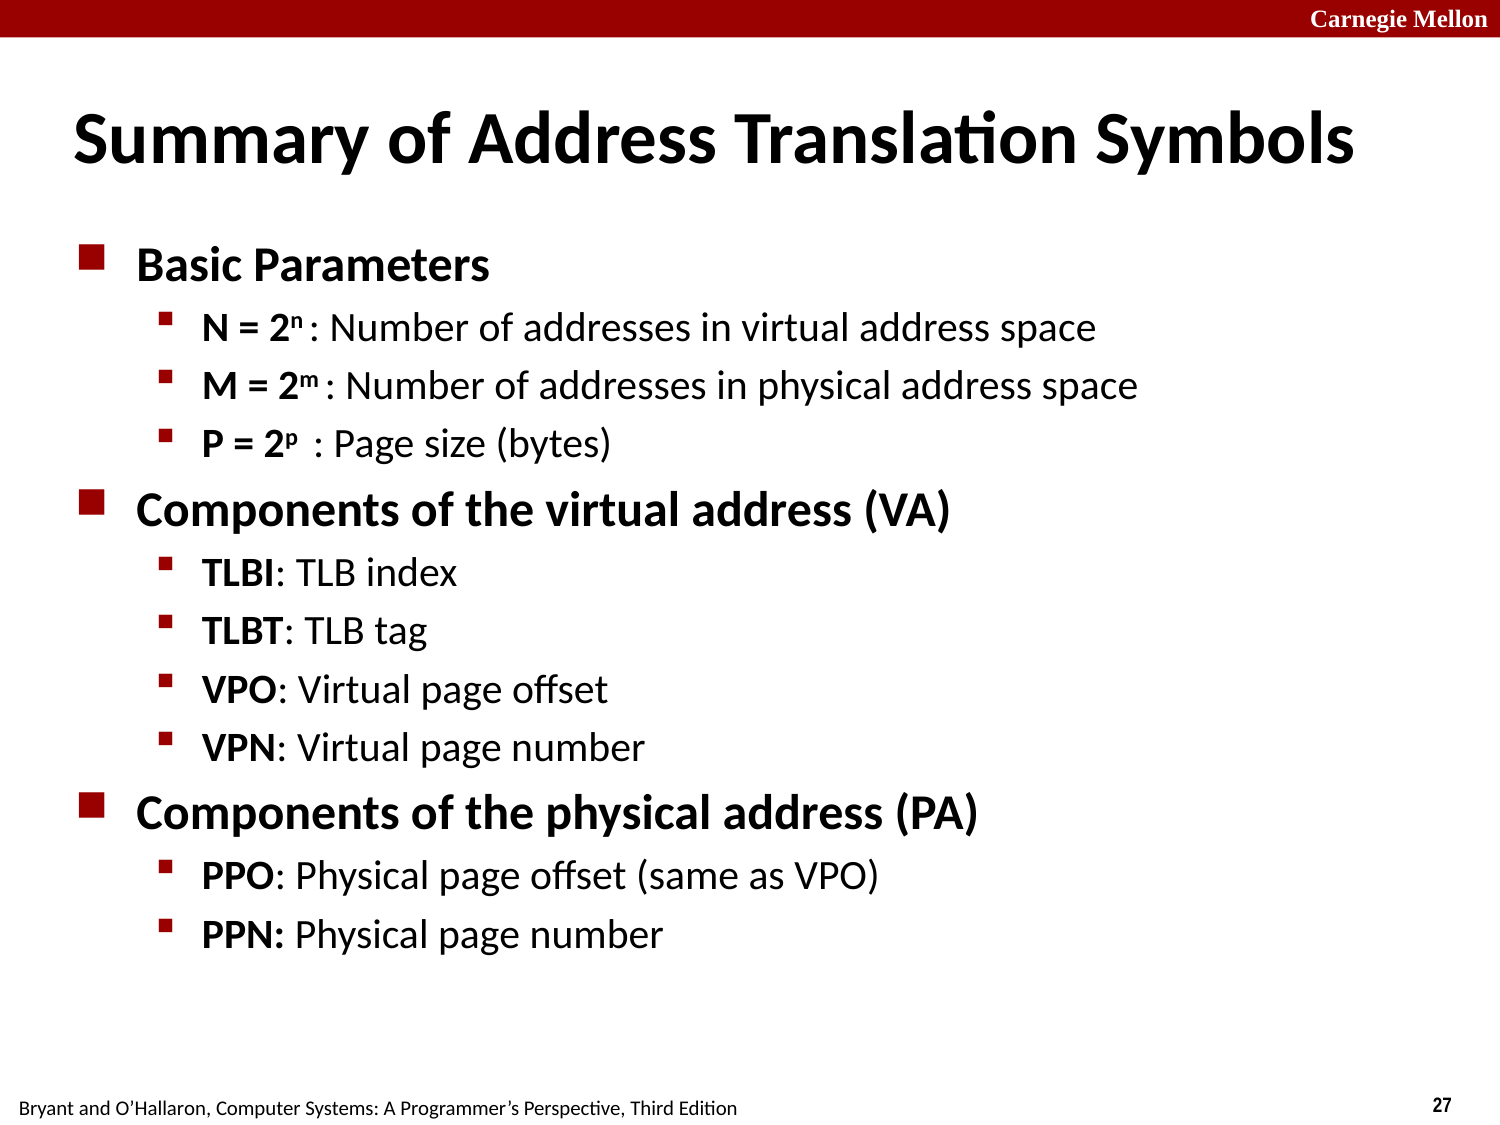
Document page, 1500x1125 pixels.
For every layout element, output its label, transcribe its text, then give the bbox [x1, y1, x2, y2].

title Summary of Address Translation Symbols [58, 71, 1426, 197]
list Basic Parameters N = 2n : Number of addresses in virtual address space M = 2m : Number of addresses in physical address space P = 2p : Page size (bytes) Components of the virtual address (VA) TLBI: TLB index TLBT: TLB tag VPO: Virtual page offset VPN: Virtual page number Components of the physical address (PA) PPO: Physical page offset (same as VPO) PPN: Physical page number [64, 223, 1361, 1088]
